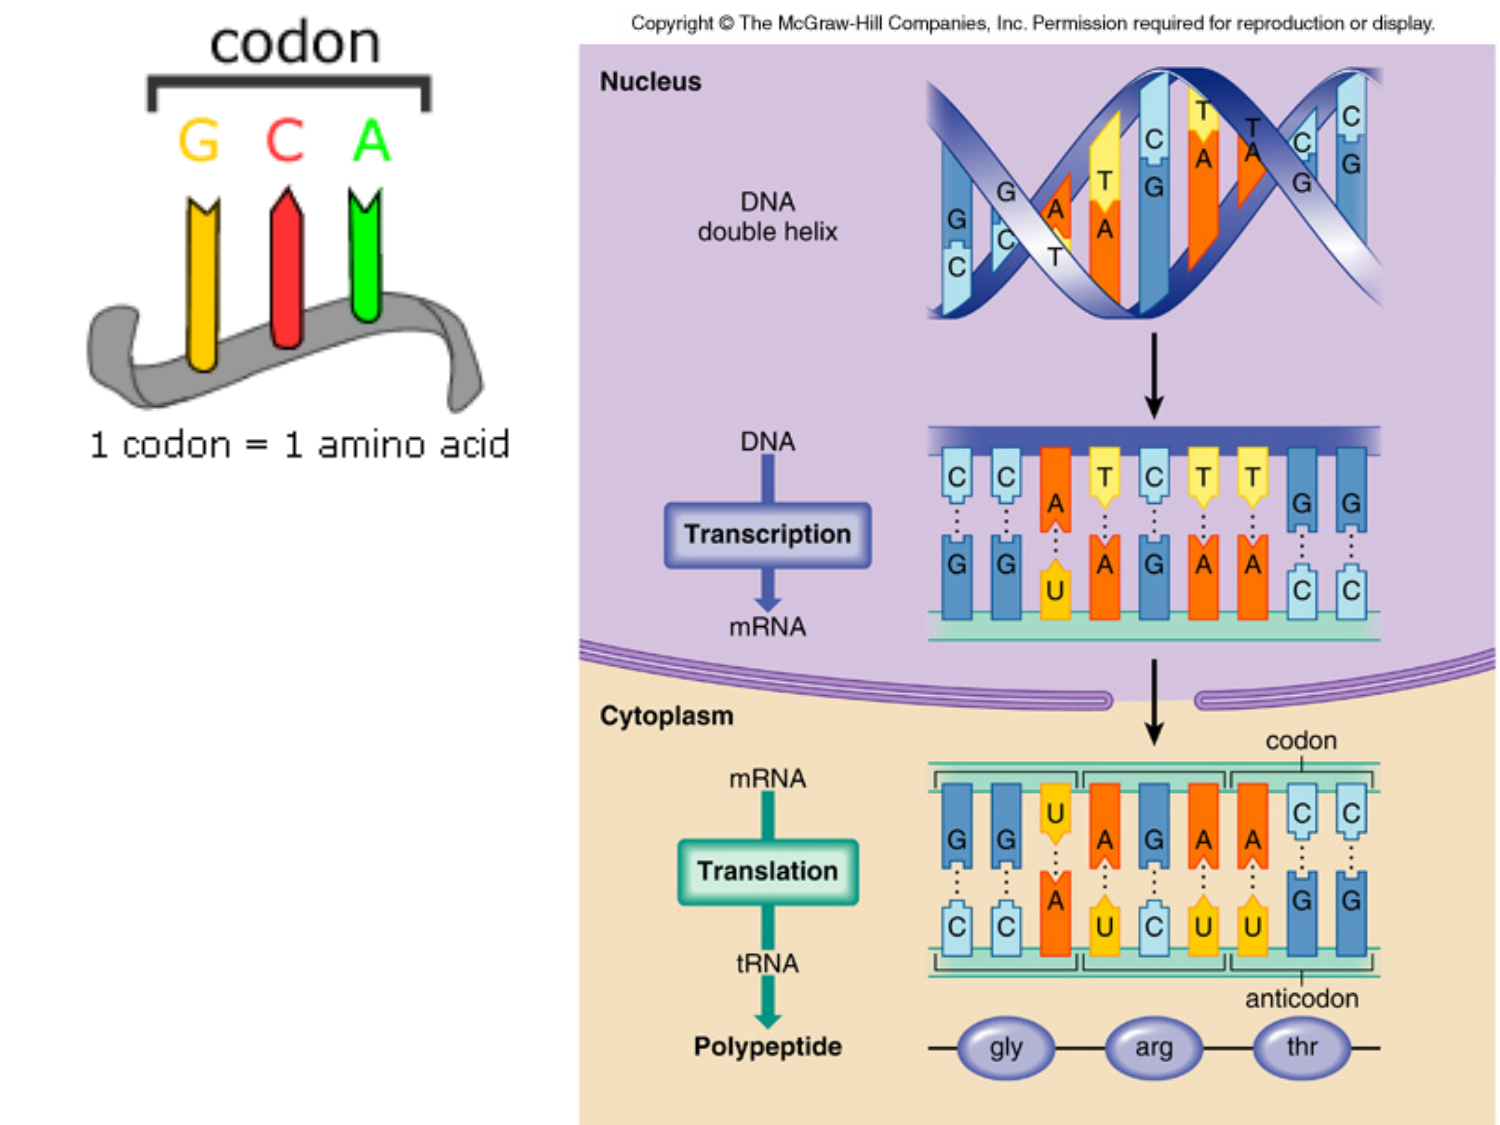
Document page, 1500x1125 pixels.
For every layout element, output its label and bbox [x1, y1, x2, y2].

picture [49, 5, 538, 471]
picture [574, 13, 1500, 1125]
